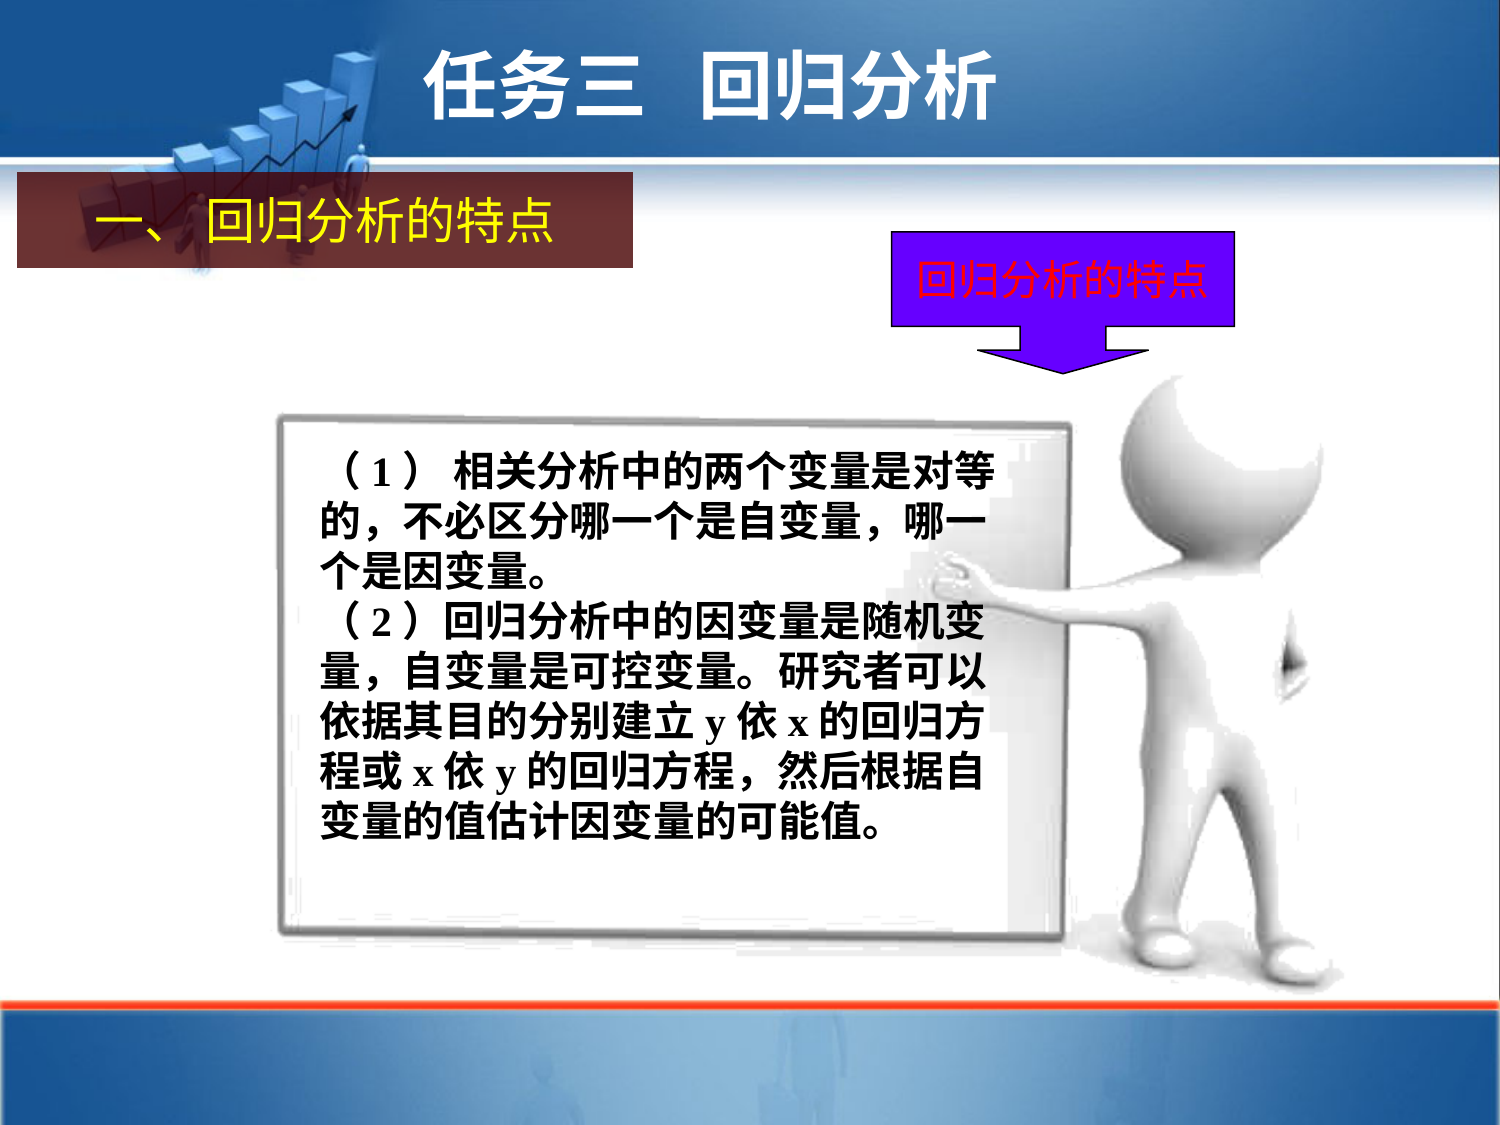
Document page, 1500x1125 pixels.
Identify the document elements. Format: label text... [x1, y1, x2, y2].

text_box 任务三 回归分析 [407, 30, 1341, 136]
text_box 回归分析的特点 [891, 231, 1235, 324]
text_box 一、 回归分析的特点 [17, 172, 633, 268]
picture [0, 0, 1500, 1125]
